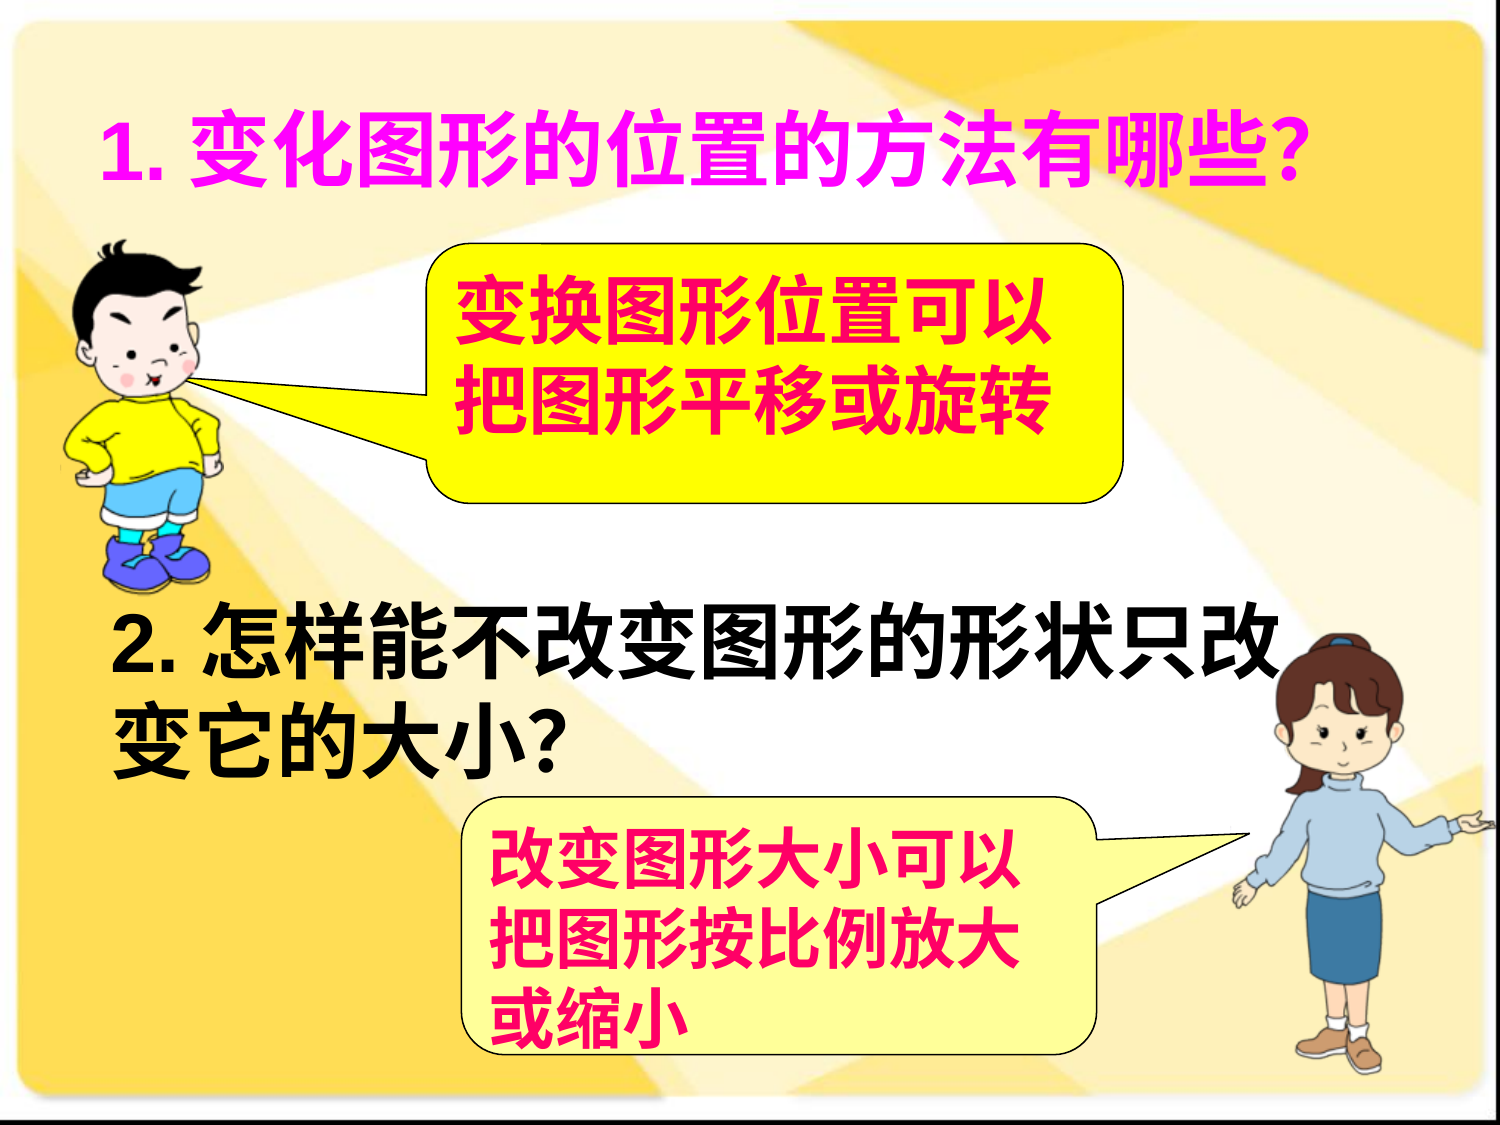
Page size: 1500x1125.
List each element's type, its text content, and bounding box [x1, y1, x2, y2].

text_box 1.变化图形的位置的方法有哪些？ [83, 90, 1360, 205]
text_box 变换图形位置可以把图形平移或旋转 [229, 243, 1124, 504]
text_box 改变图形大小可以把图形按比例放大或缩小 [461, 797, 1225, 1055]
picture [0, 0, 1500, 1125]
text_box 2.怎样能不改变图形的形状只改变它的大小？ [95, 581, 1360, 797]
